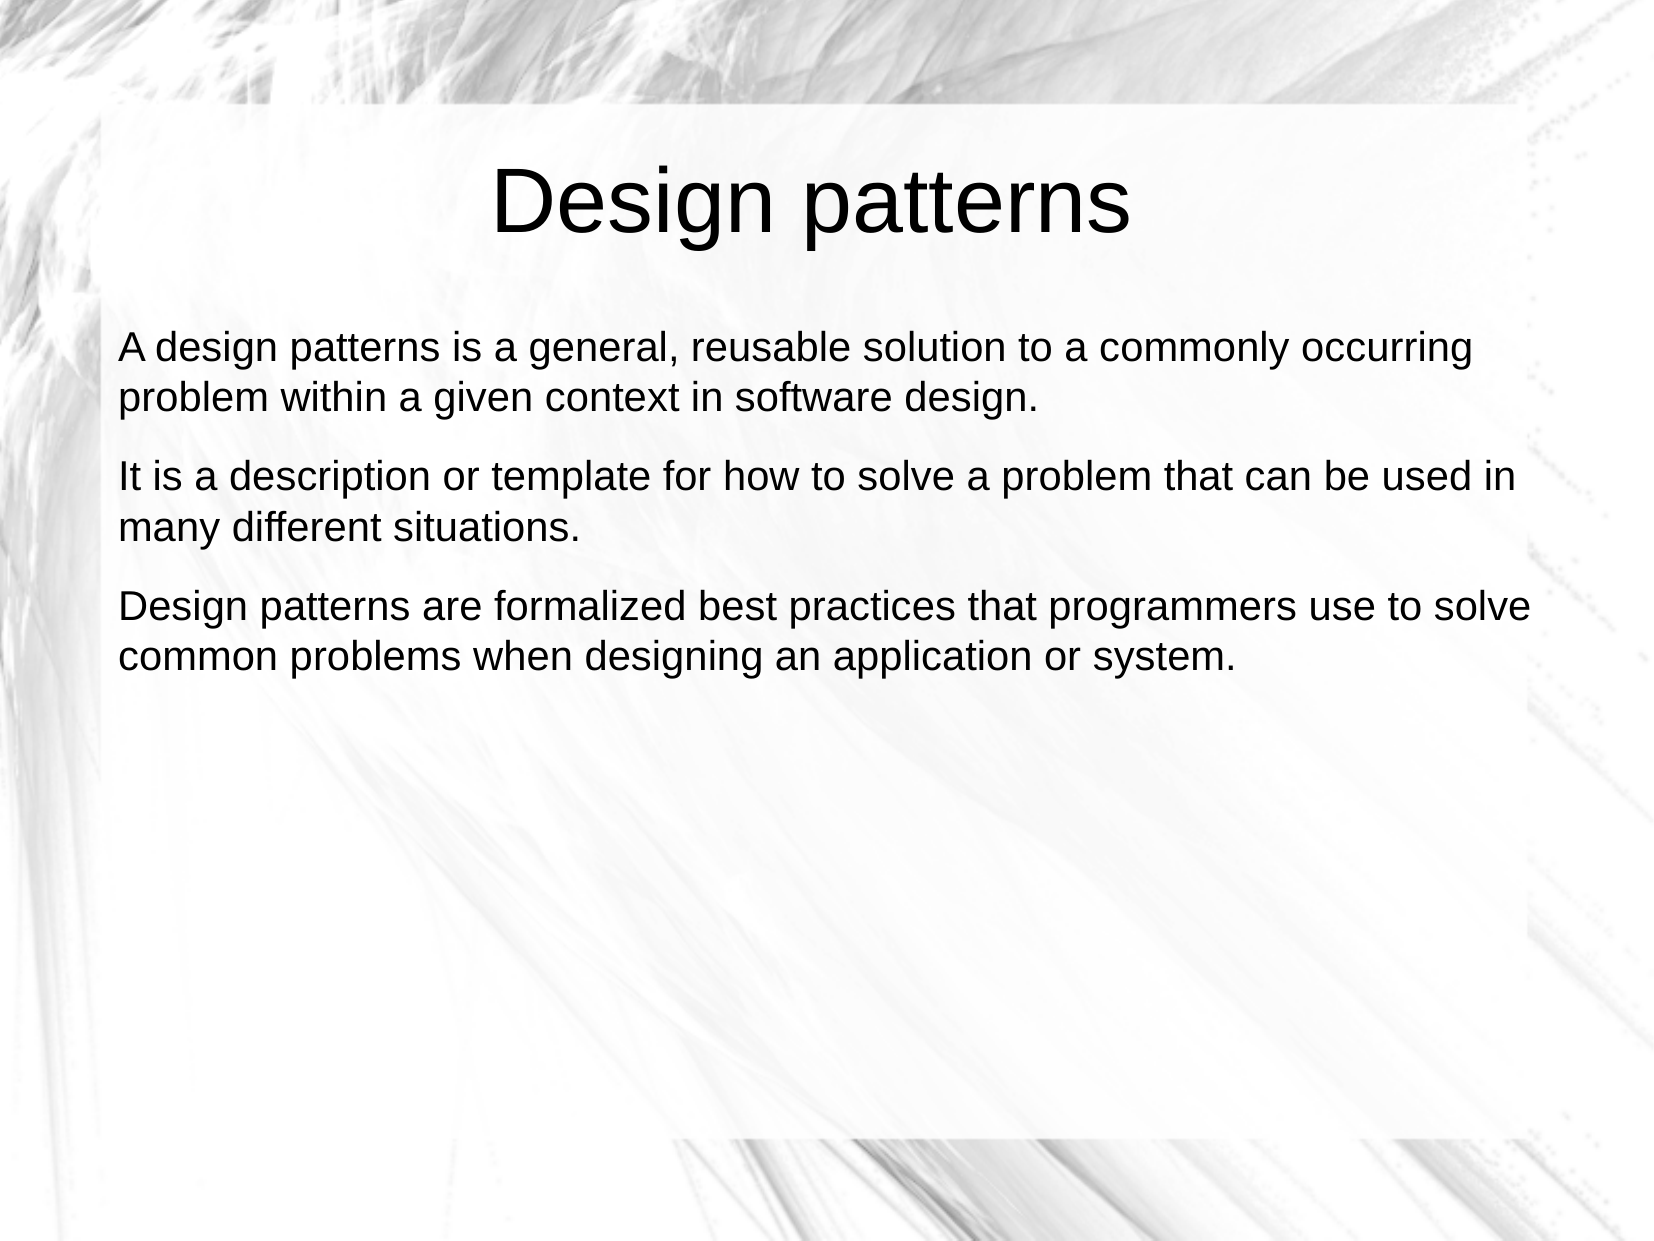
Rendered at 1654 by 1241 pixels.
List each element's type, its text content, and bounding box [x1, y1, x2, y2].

list A design patterns is a general, reusable solution to a commonly occurring problem within a given context in software design. It is a description or template for how to solve a problem that can be used in many different situations. Design patterns are formalized best practices that programmers use to solve common problems when designing an application or system. [118, 319, 1571, 1102]
picture [0, 0, 1654, 1241]
title Design patterns [118, 112, 1506, 281]
